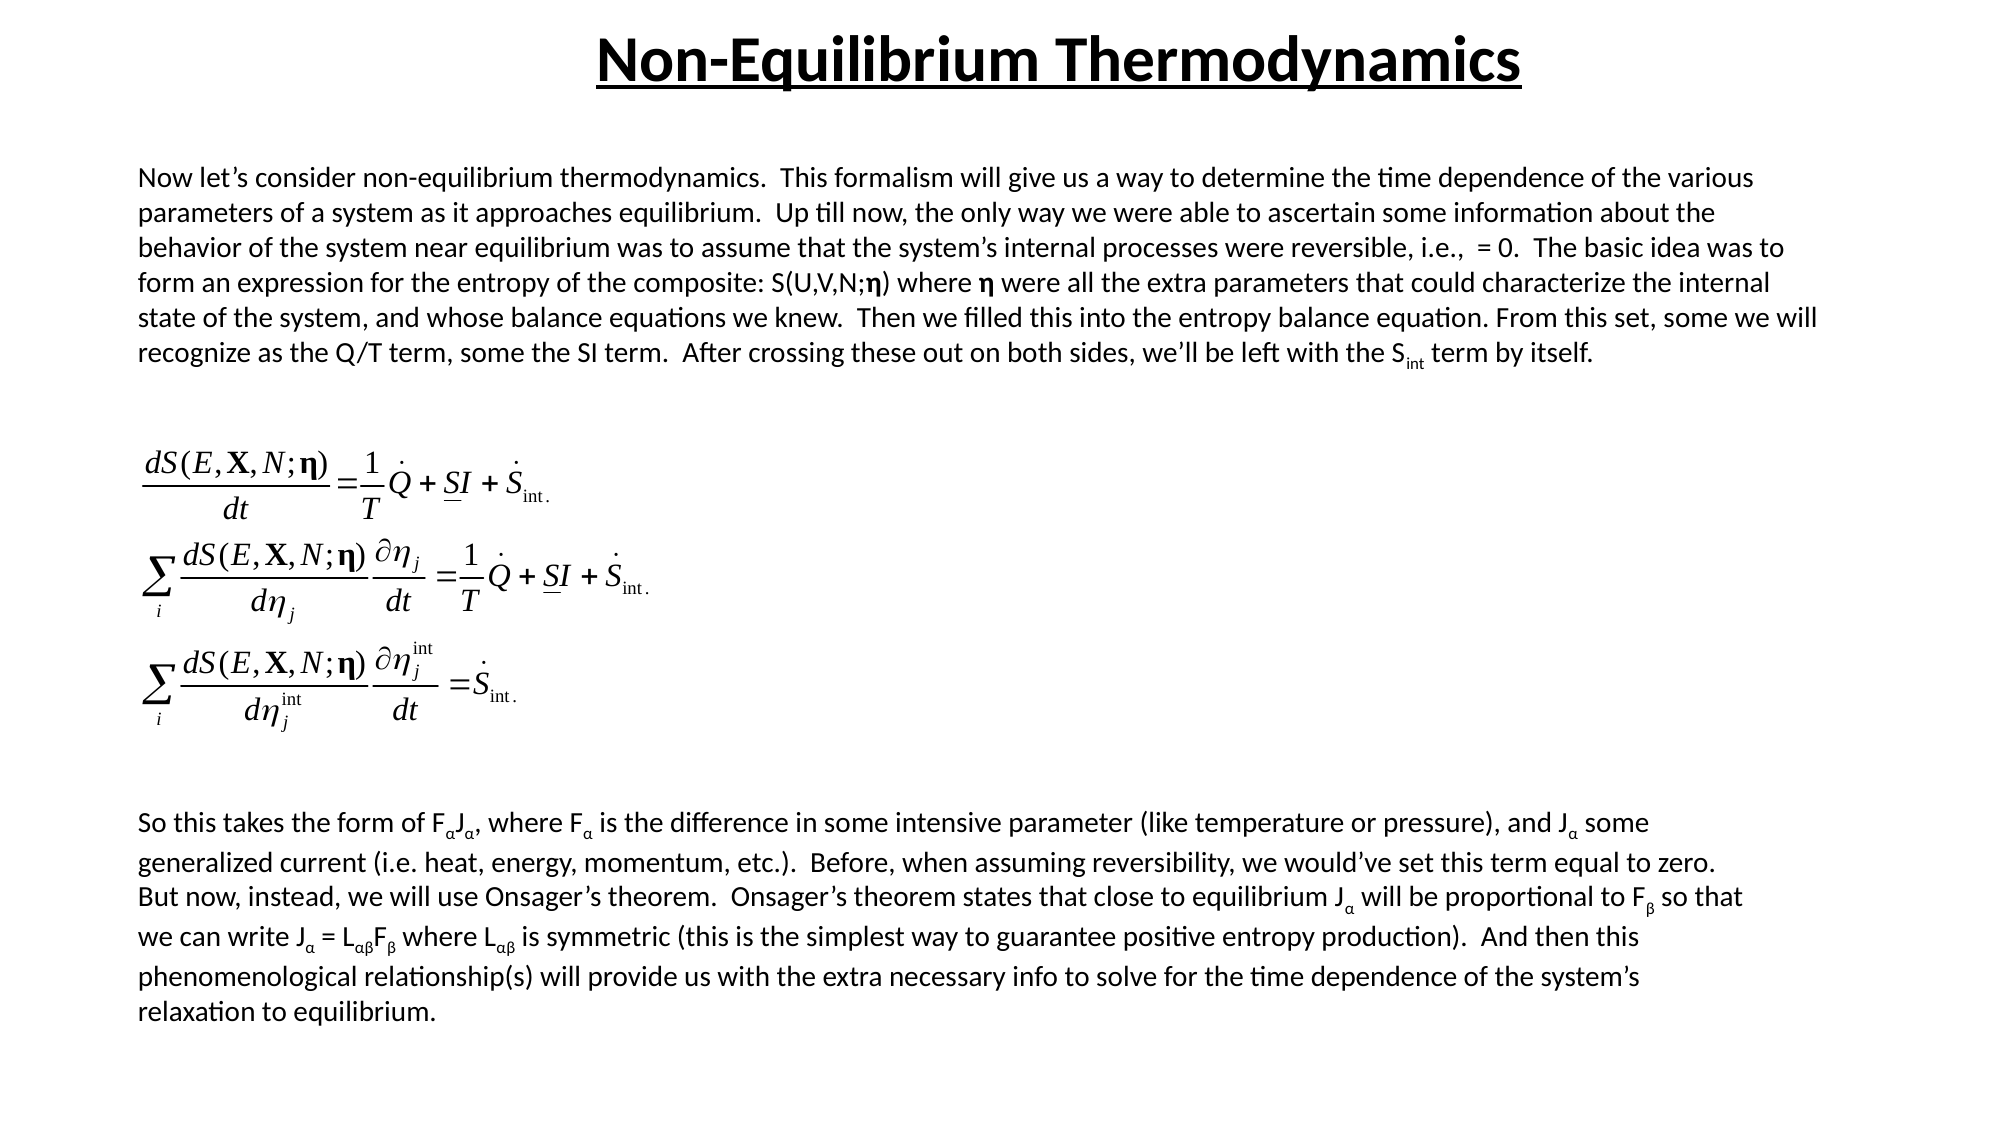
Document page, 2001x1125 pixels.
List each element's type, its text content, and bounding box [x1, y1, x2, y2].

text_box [137, 442, 658, 739]
text_box So this takes the form of FαJα, where Fα is the difference in some intensive parameter (like temperature or pressure), and Jα some generalized current (i.e. heat, energy, momentum, etc.). Before, when assuming reversibility, we would’ve set this term equal to zero. But now, instead, we will use Onsager’s theorem. Onsager’s theorem states that close to equilibrium Jα will be proportional to Fβ so that we can write Jα = LαβFβ where Lαβ is symmetric (this is the simplest way to guarantee positive entropy production). And then this phenomenological relationship(s) will provide us with the extra necessary info to solve for the time dependence of the system’s relaxation to equilibrium. [123, 795, 1774, 1035]
text_box Non-Equilibrium Thermodynamics [578, 16, 1539, 103]
